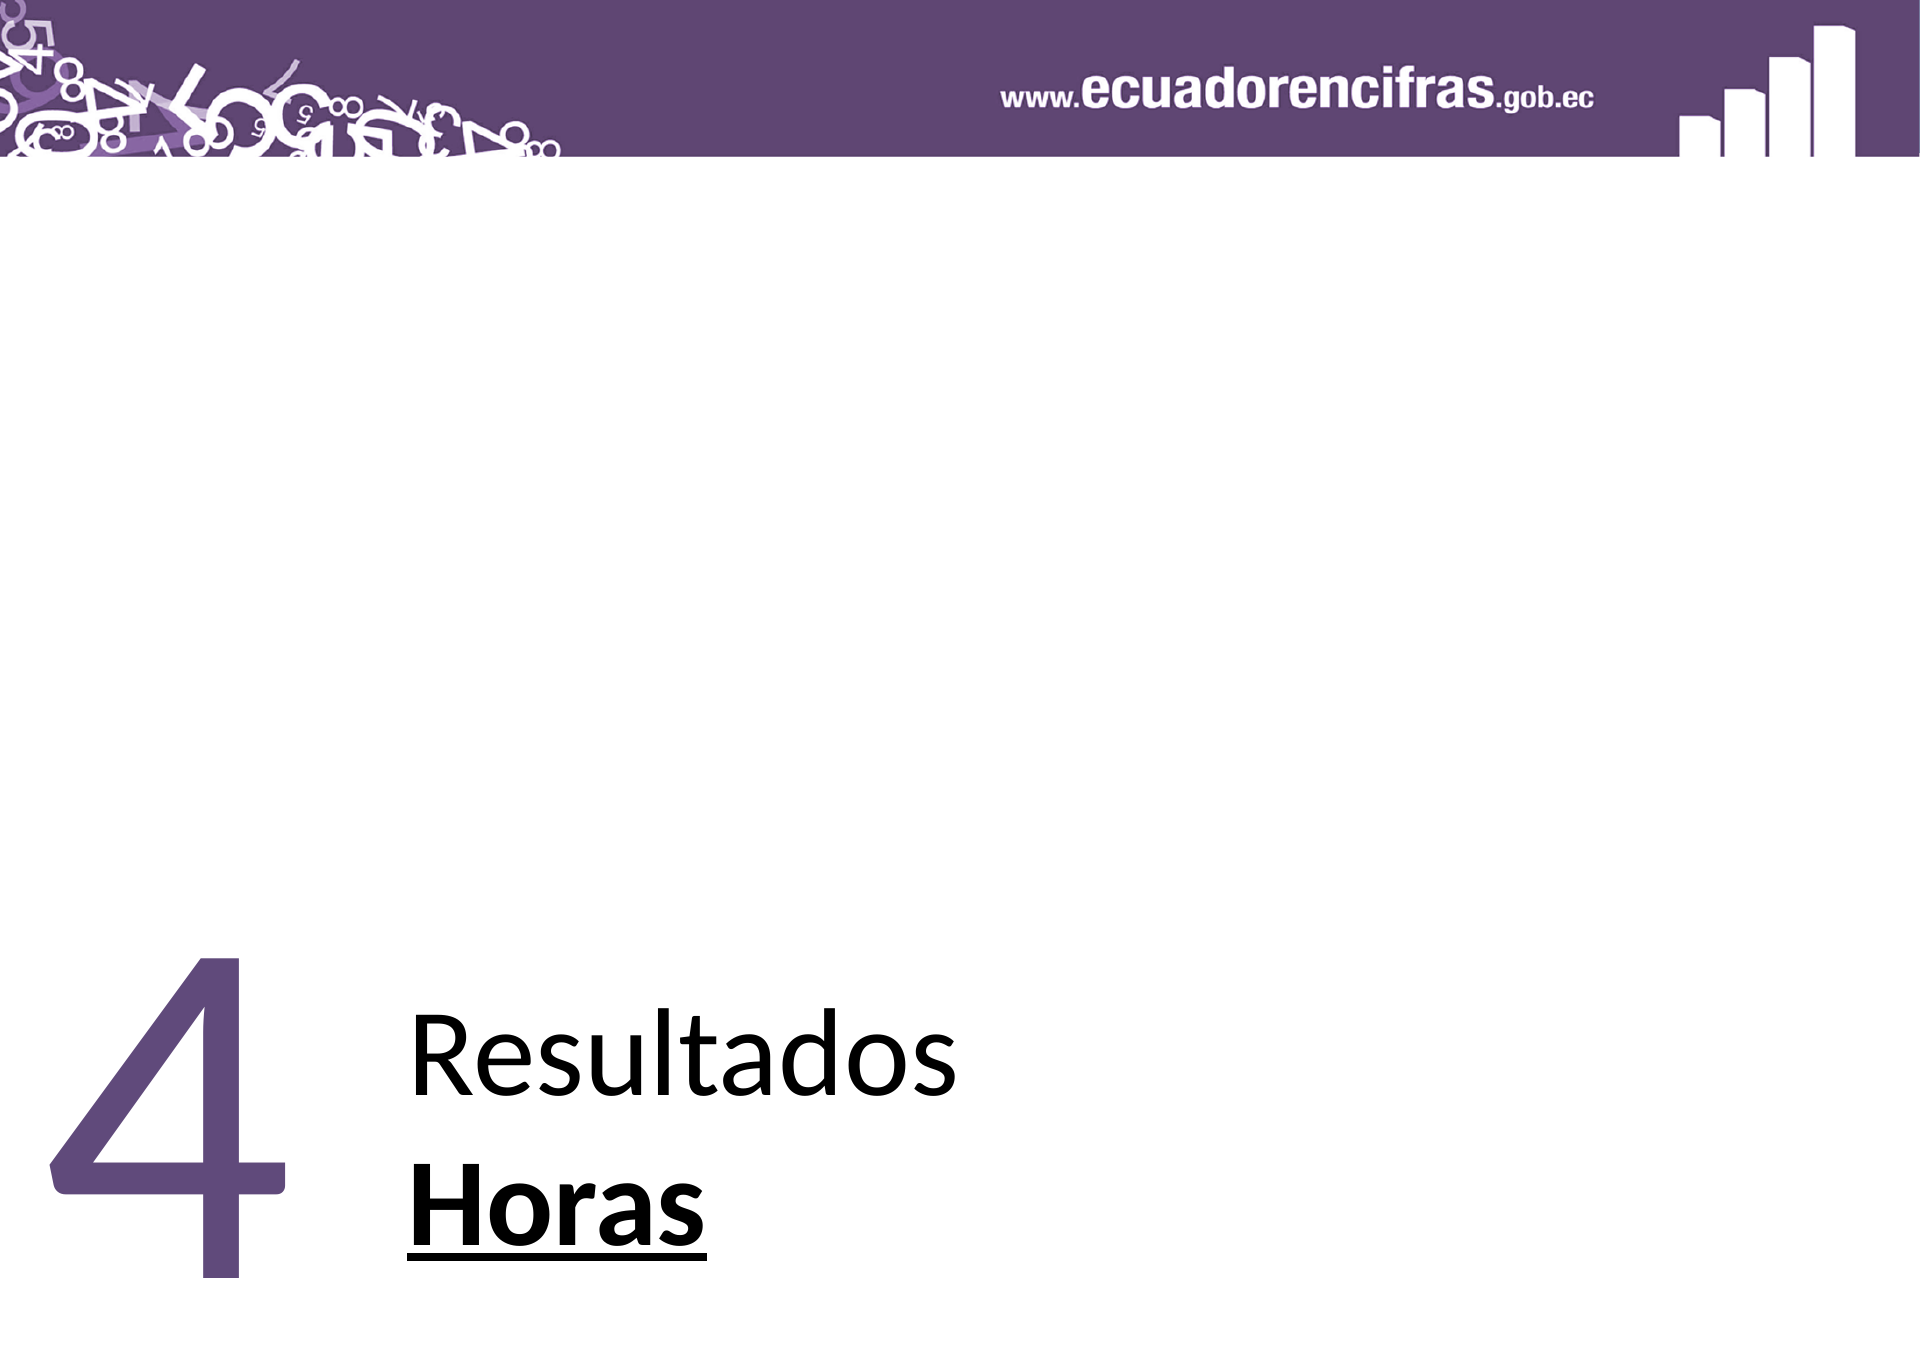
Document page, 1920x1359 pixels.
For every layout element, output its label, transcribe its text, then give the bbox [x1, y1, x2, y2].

text_box 4 [26, 773, 393, 1359]
text_box Resultados Horas [392, 962, 1444, 1359]
picture [0, 0, 1920, 1359]
